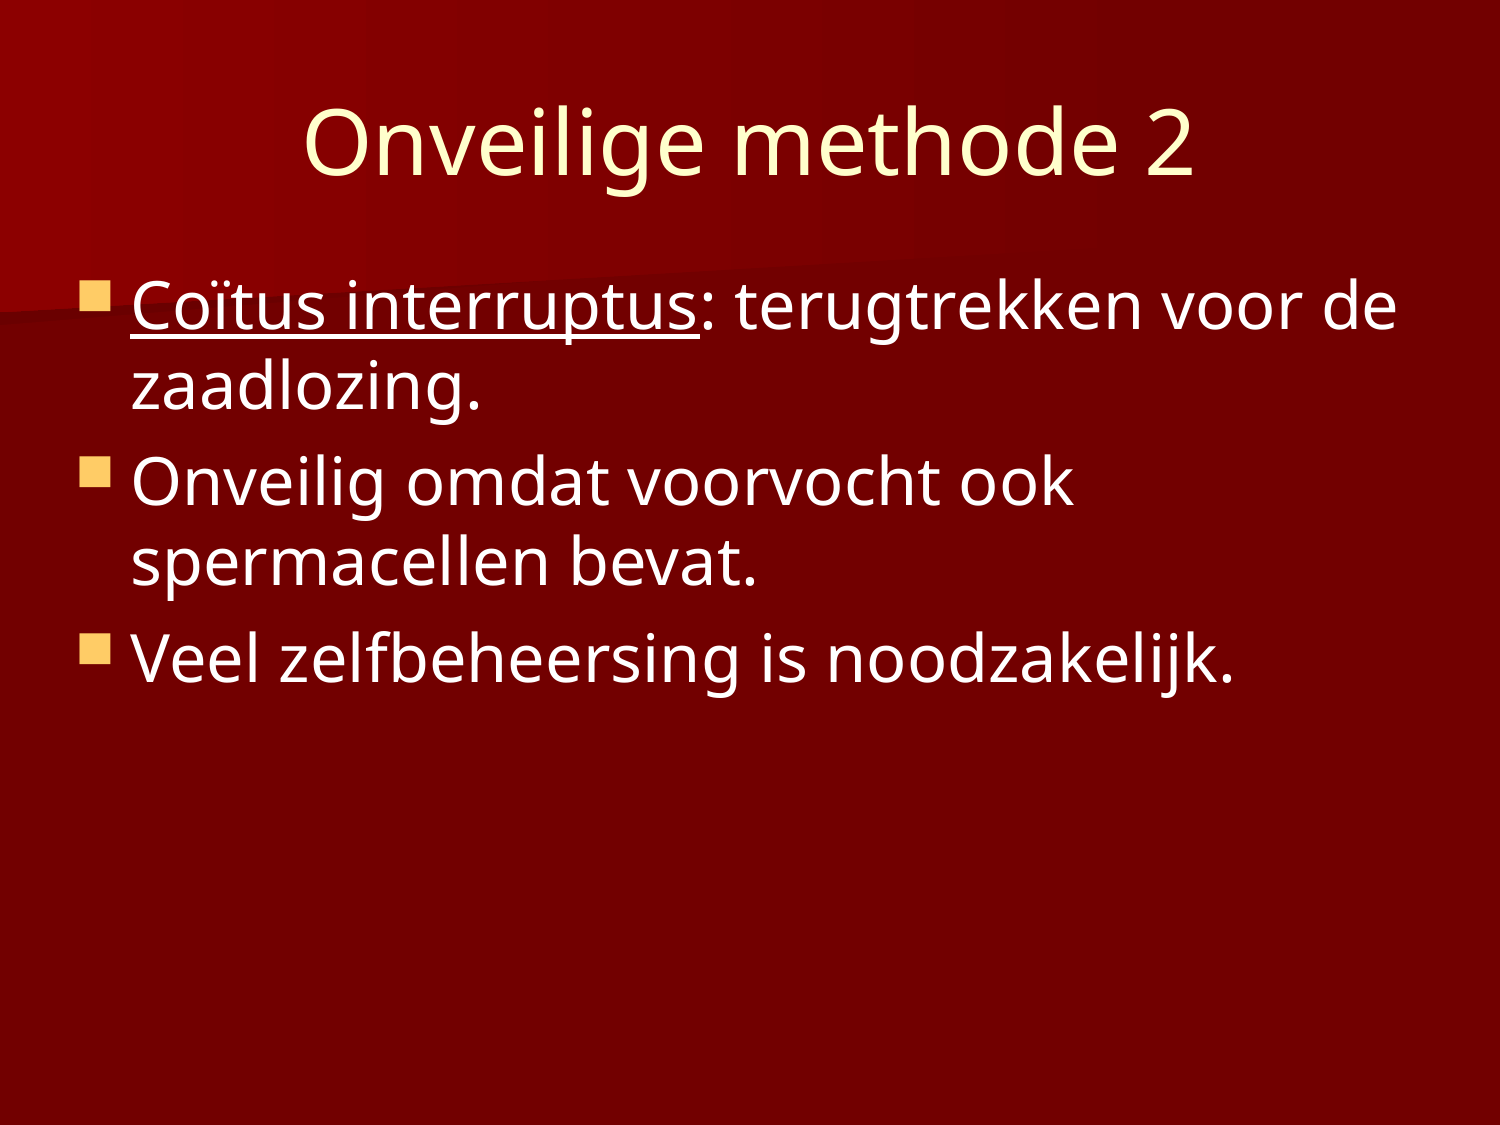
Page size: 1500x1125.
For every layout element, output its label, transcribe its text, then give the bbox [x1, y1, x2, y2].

title Onveilige methode 2 [74, 28, 1425, 250]
list Coïtus interruptus: terugtrekken voor de zaadlozing. Onveilig omdat voorvocht ook spermacellen bevat. Veel zelfbeheersing is noodzakelijk. [74, 262, 1425, 986]
